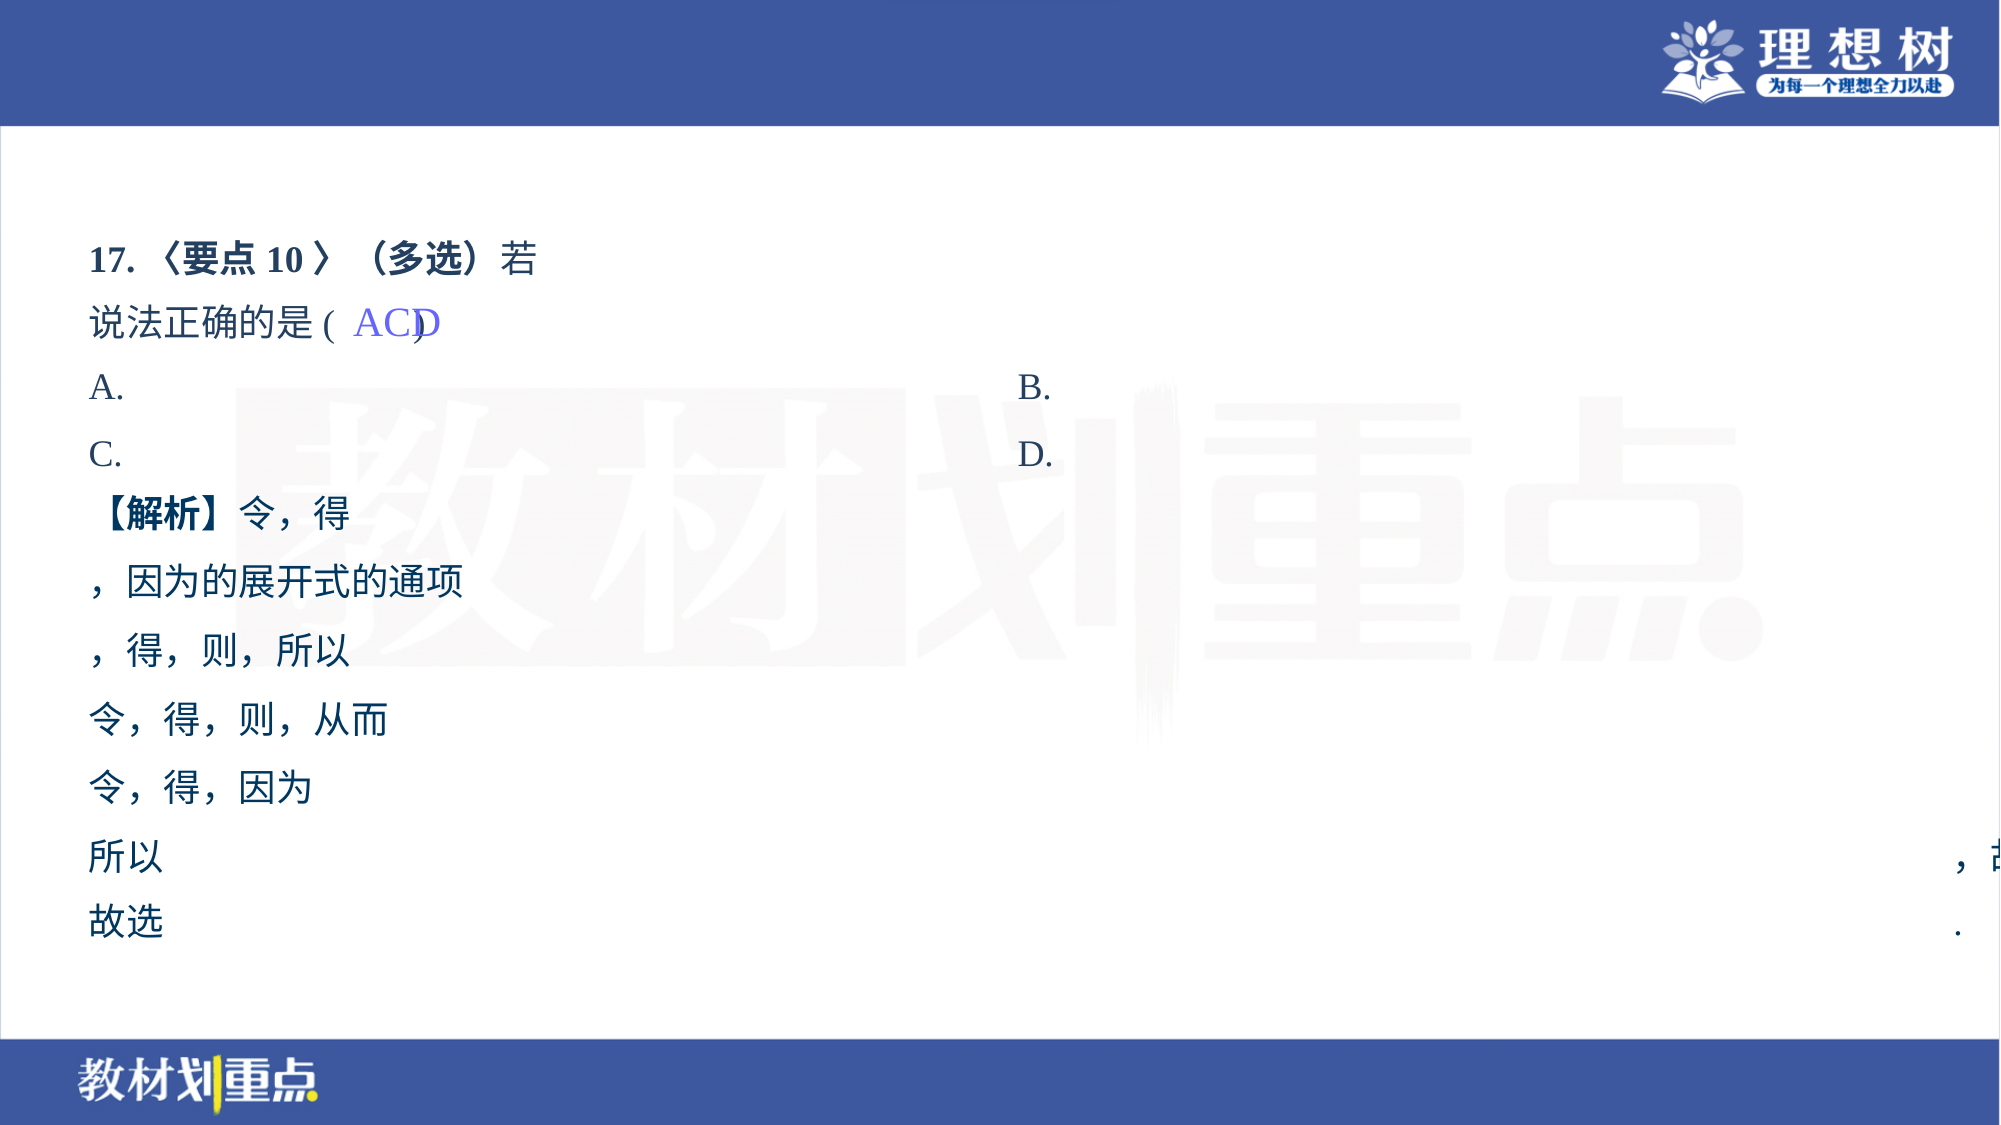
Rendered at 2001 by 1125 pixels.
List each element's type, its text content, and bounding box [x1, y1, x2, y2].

picture [0, 0, 2000, 1125]
text_box ACD [337, 293, 457, 343]
